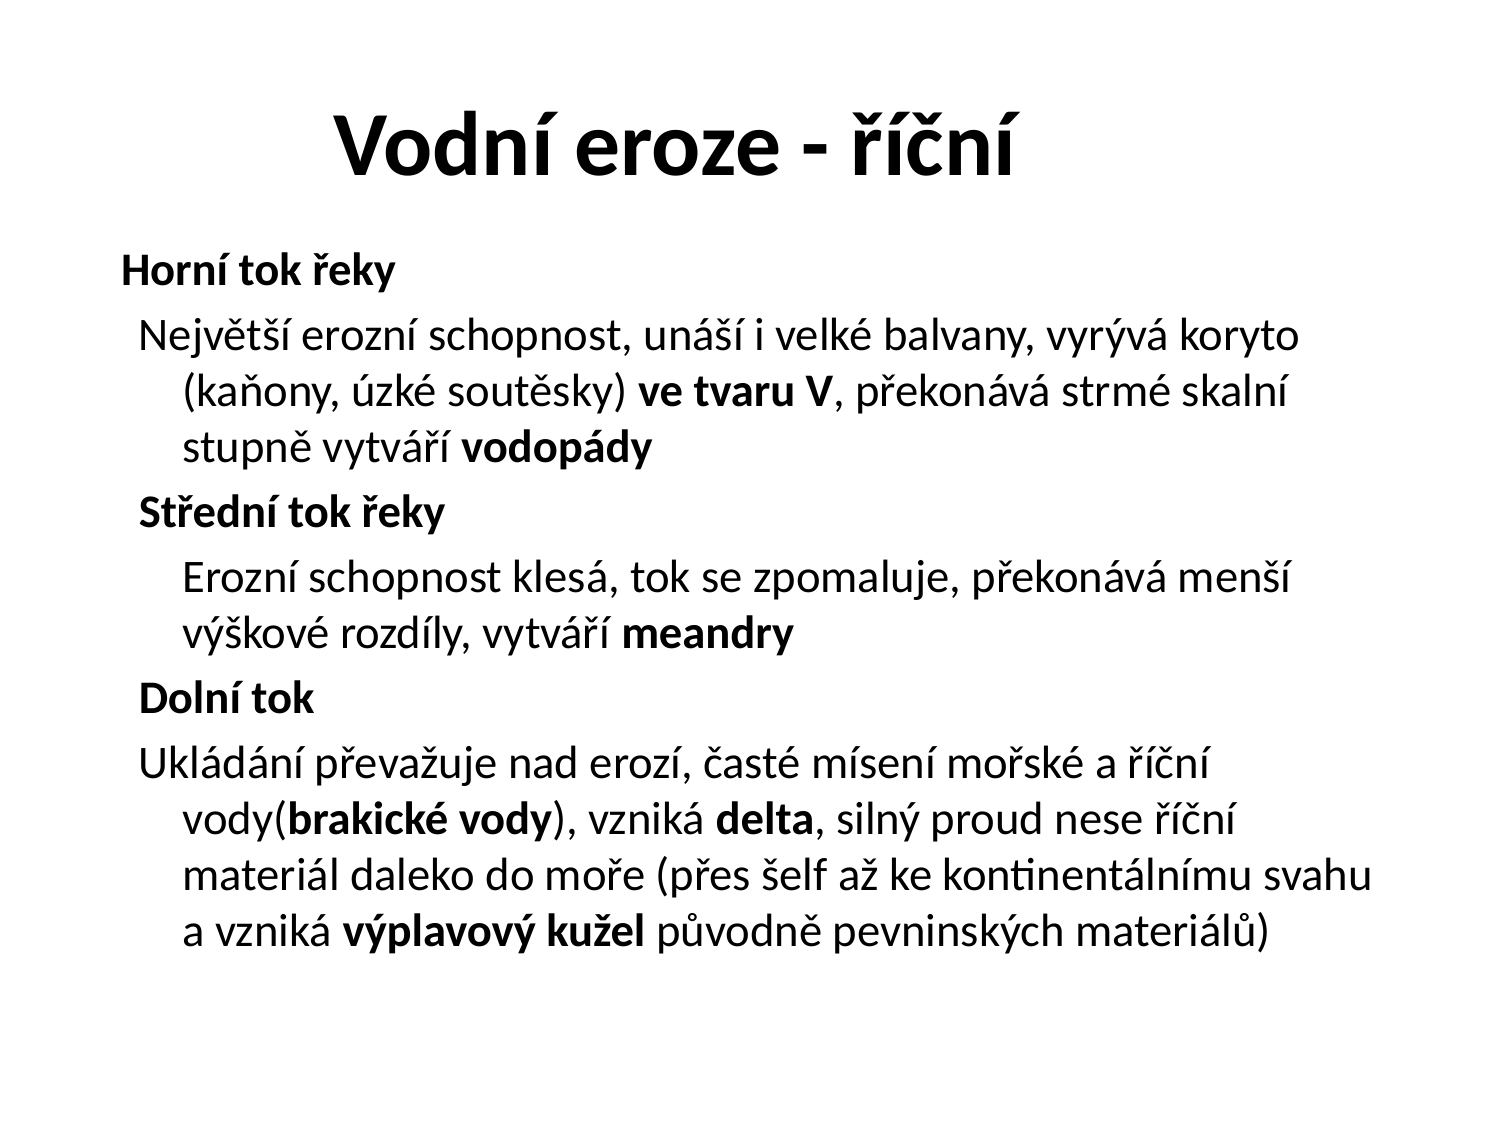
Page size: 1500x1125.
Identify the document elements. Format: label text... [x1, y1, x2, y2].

list Horní tok řeky Největší erozní schopnost, unáší i velké balvany, vyrývá koryto (kaňony, úzké soutěsky) ve tvaru V, překonává strmé skalní stupně vytváří vodopády Střední tok řeky Erozní schopnost klesá, tok se zpomaluje, překonává menší výškové rozdíly, vytváří meandry Dolní tok Ukládání převažuje nad erozí, časté mísení mořské a říční vody(brakické vody), vzniká delta, silný proud nese říční materiál daleko do moře (přes šelf až ke kontinentálnímu svahu a vzniká výplavový kužel původně pevninských materiálů) [53, 231, 1404, 975]
title Vodní eroze - říční [0, 45, 1350, 233]
